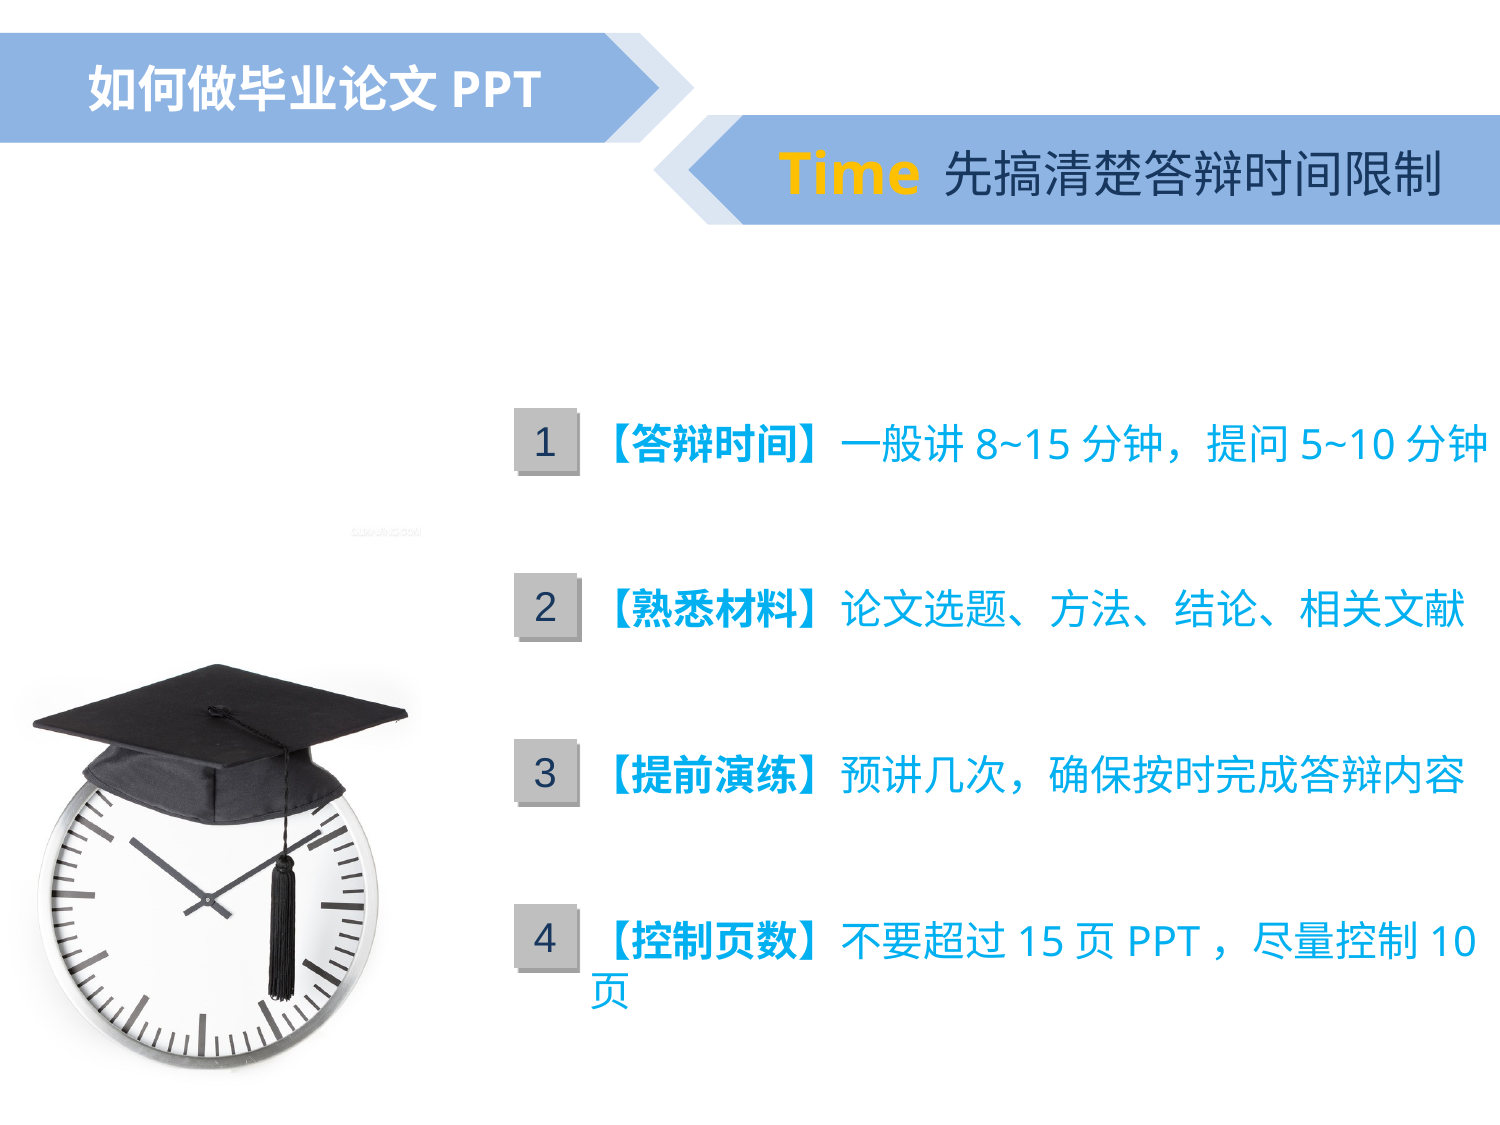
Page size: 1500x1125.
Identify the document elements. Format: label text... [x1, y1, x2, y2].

text_box [656, 117, 743, 223]
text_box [515, 741, 1500, 808]
text_box 先搞清楚答辩时间限制 [928, 135, 1459, 210]
text_box [605, 35, 692, 141]
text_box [515, 410, 1500, 477]
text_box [516, 575, 1500, 642]
text_box Time [763, 128, 937, 214]
picture [0, 520, 422, 1125]
text_box [691, 117, 1500, 223]
text_box 如何做毕业论文PPT [0, 35, 657, 141]
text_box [515, 906, 1500, 973]
